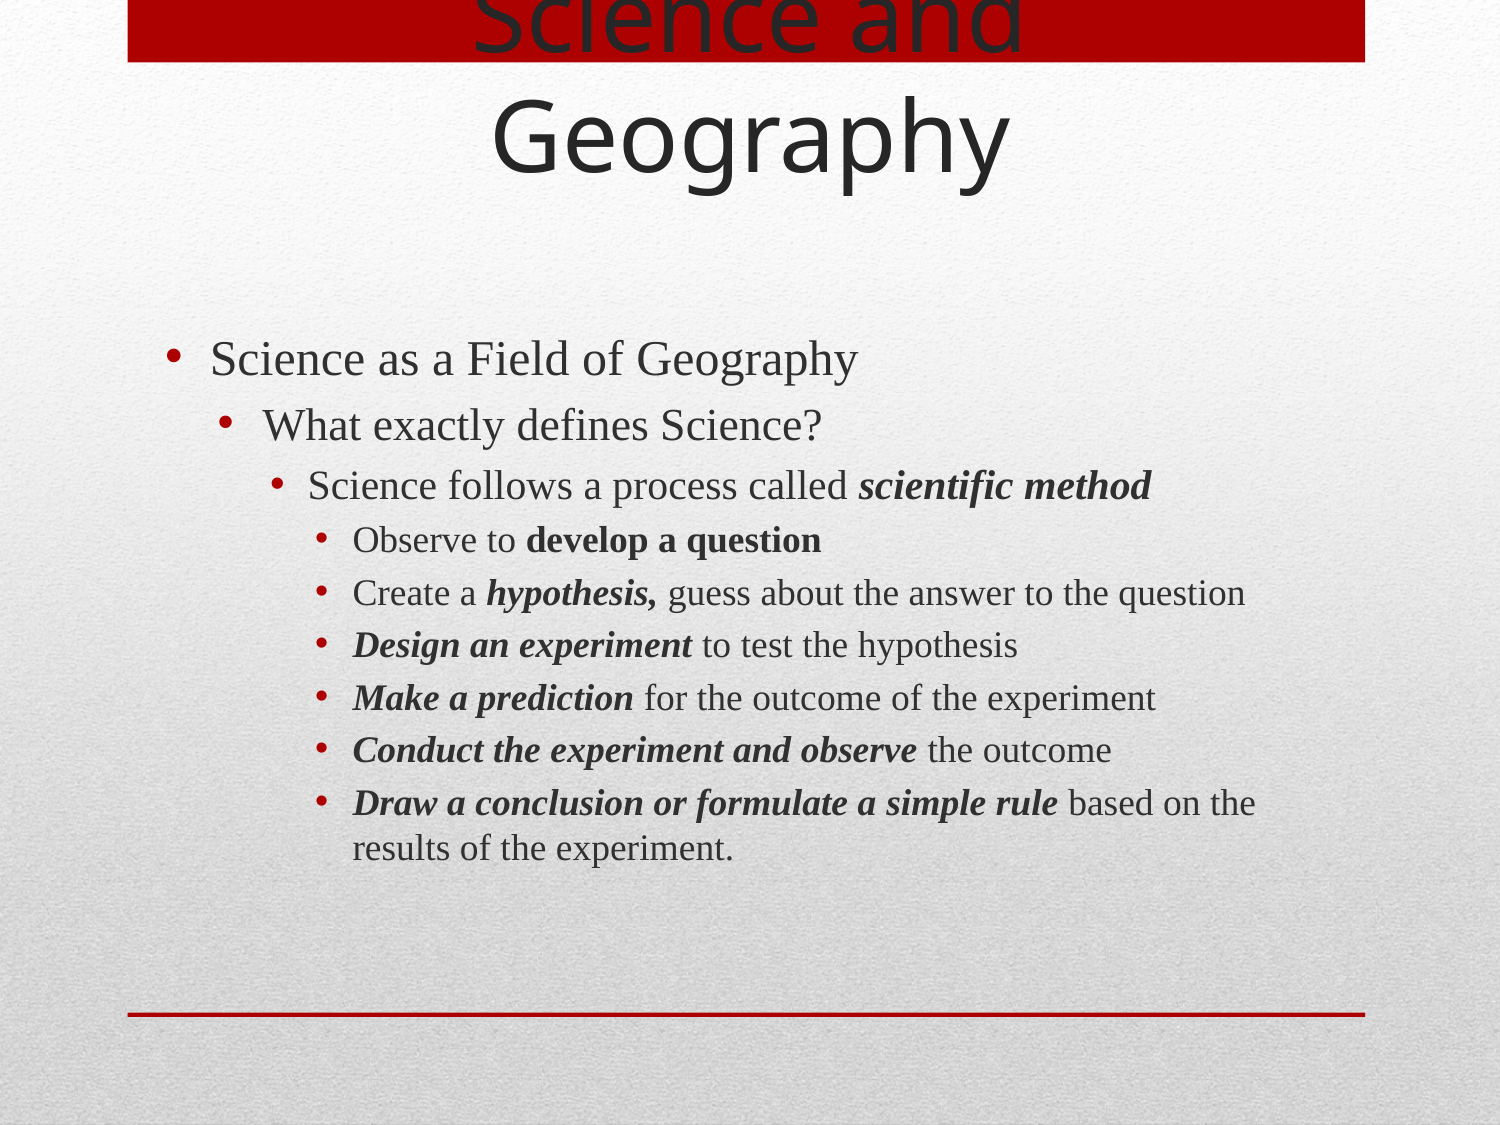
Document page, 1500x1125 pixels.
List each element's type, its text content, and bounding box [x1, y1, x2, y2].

list Science as a Field of Geography What exactly defines Science? Science follows a process called scientific method Observe to develop a question Create a hypothesis, guess about the answer to the question Design an experiment to test the hypothesis Make a prediction for the outcome of the experiment Conduct the experiment and observe the outcome Draw a conclusion or formulate a simple rule based on the results of the experiment. [150, 224, 1275, 969]
title Science and Geography [187, 12, 1313, 200]
